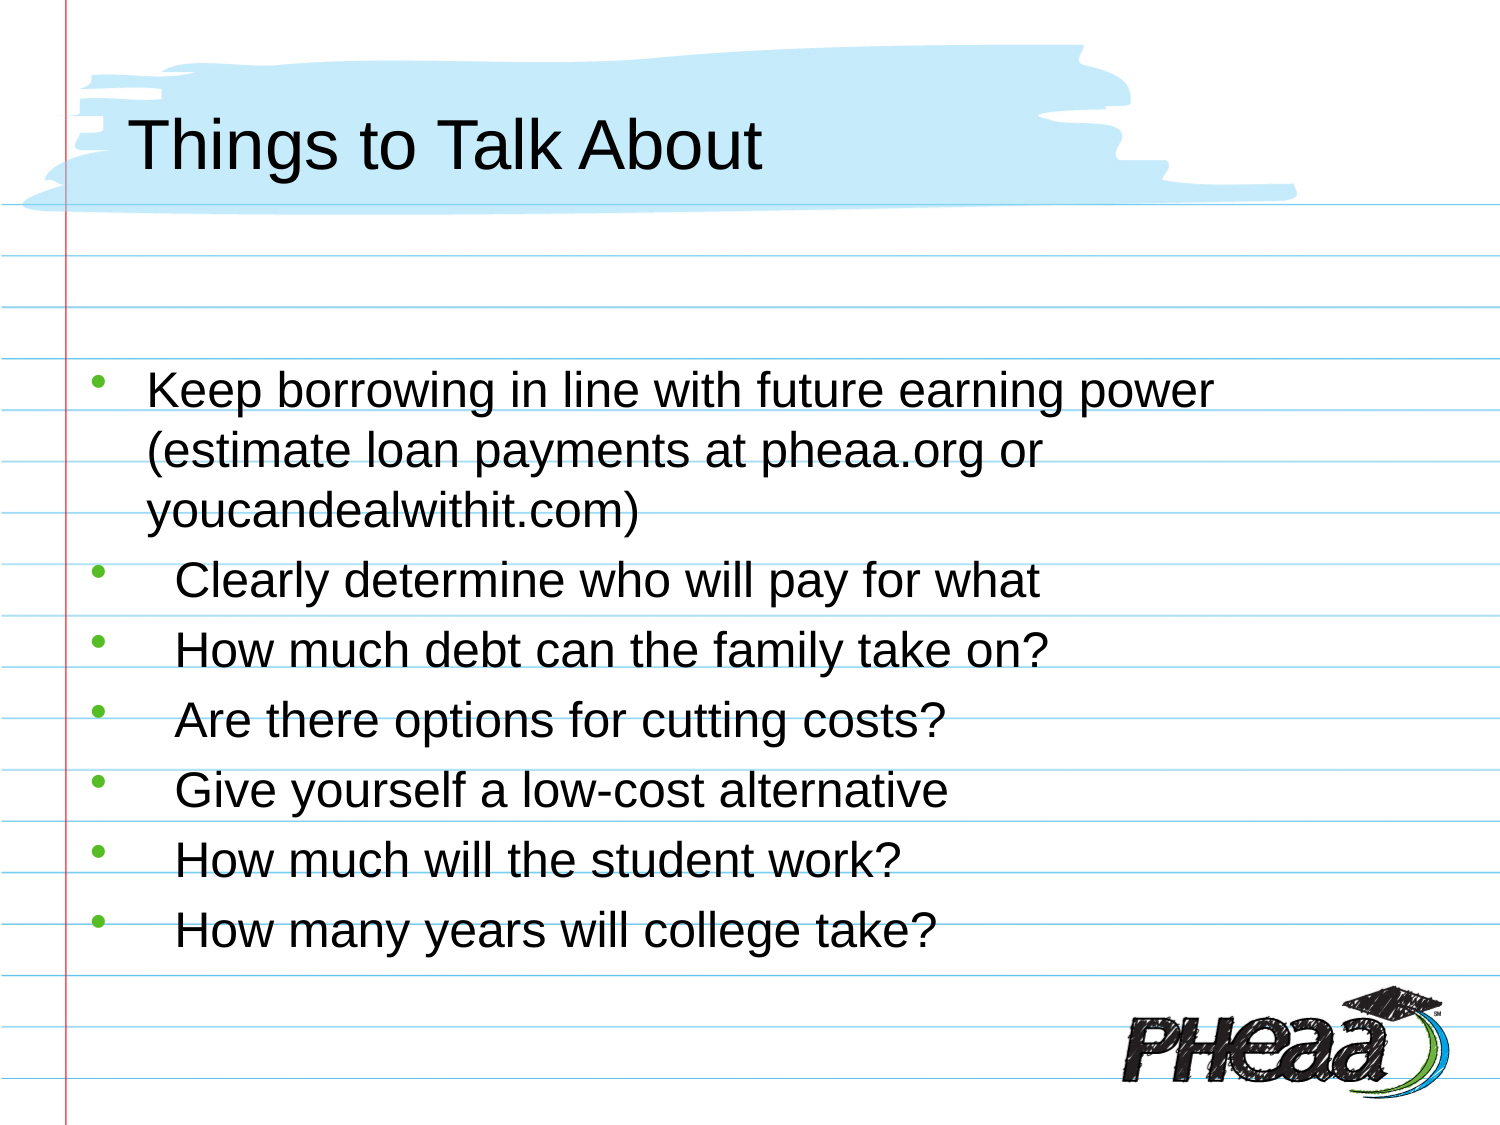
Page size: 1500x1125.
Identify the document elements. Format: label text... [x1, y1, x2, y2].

picture [0, 0, 1500, 1125]
title Things to Talk About [112, 82, 1463, 200]
list Keep borrowing in line with future earning power (estimate loan payments at pheaa.org or youcandealwithit.com) Clearly determine who will pay for what How much debt can the family take on? Are there options for cutting costs? Give yourself a low-cost alternative How much will the student work? How many years will college take? [75, 350, 1425, 1005]
